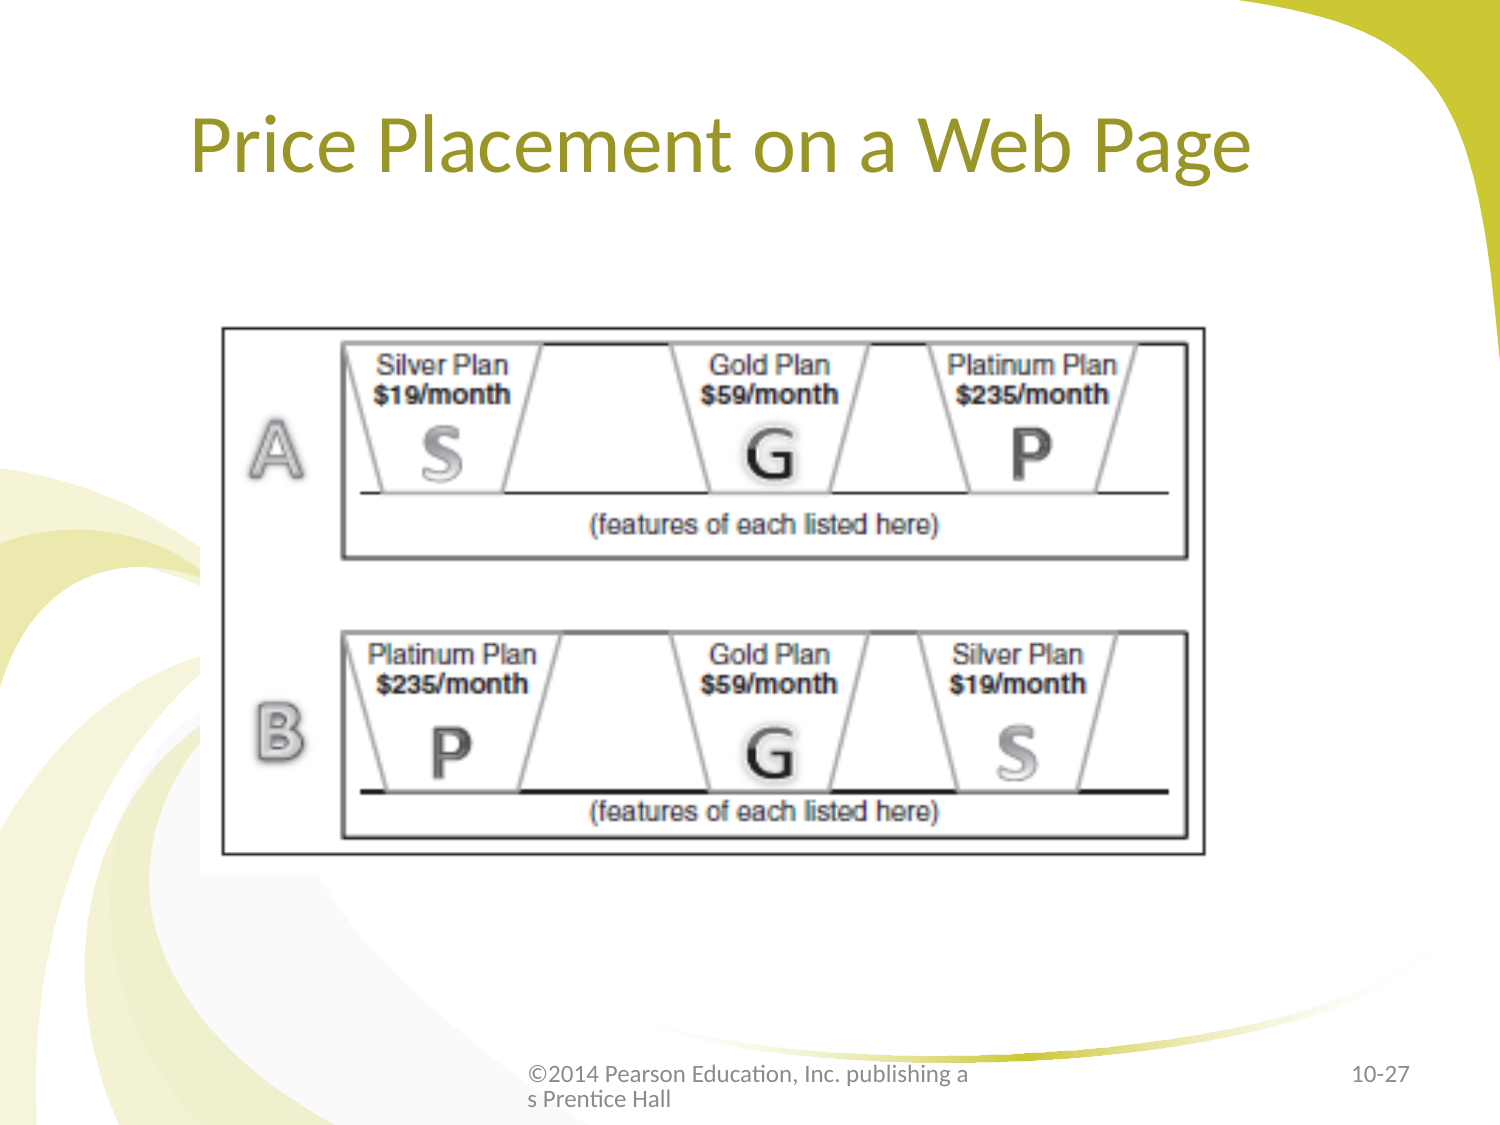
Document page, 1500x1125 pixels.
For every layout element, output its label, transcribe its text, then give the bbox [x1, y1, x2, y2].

picture [199, 312, 1263, 876]
title Price Placement on a Web Page [174, 45, 1425, 233]
slide_number 10-27 [1074, 1042, 1425, 1103]
footer ©2014 Pearson Education, Inc. publishing as Prentice Hall [512, 1042, 988, 1103]
